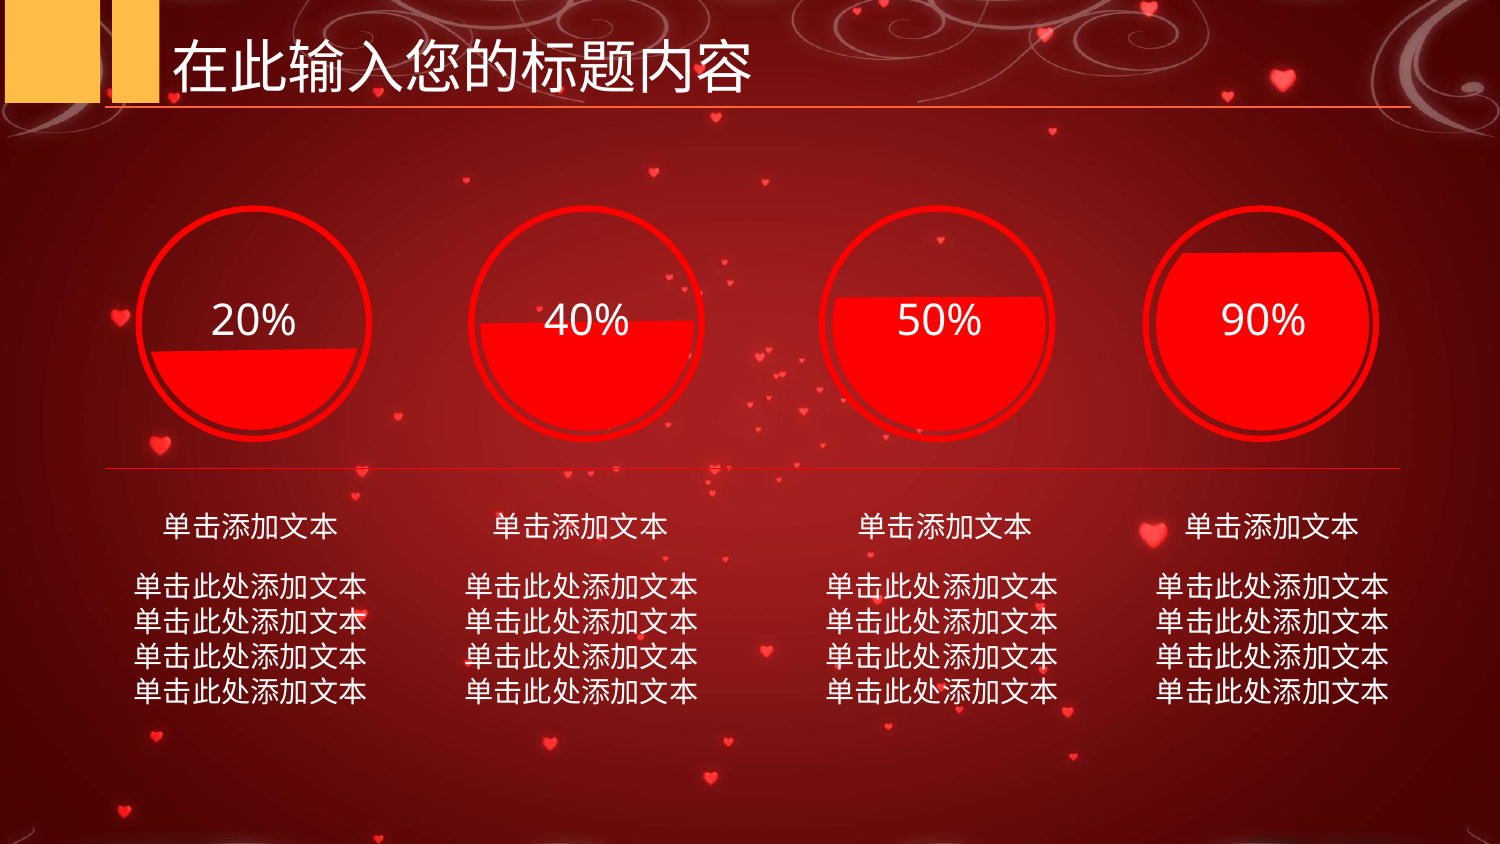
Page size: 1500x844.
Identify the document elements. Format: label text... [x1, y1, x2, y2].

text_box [1145, 208, 1377, 440]
text_box 在此输入您的标题内容 [156, 22, 793, 108]
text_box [138, 208, 370, 440]
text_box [1134, 500, 1412, 718]
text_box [471, 208, 702, 440]
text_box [442, 500, 721, 718]
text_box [803, 500, 1081, 718]
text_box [821, 208, 1053, 440]
picture [0, 0, 1500, 844]
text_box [111, 500, 390, 718]
